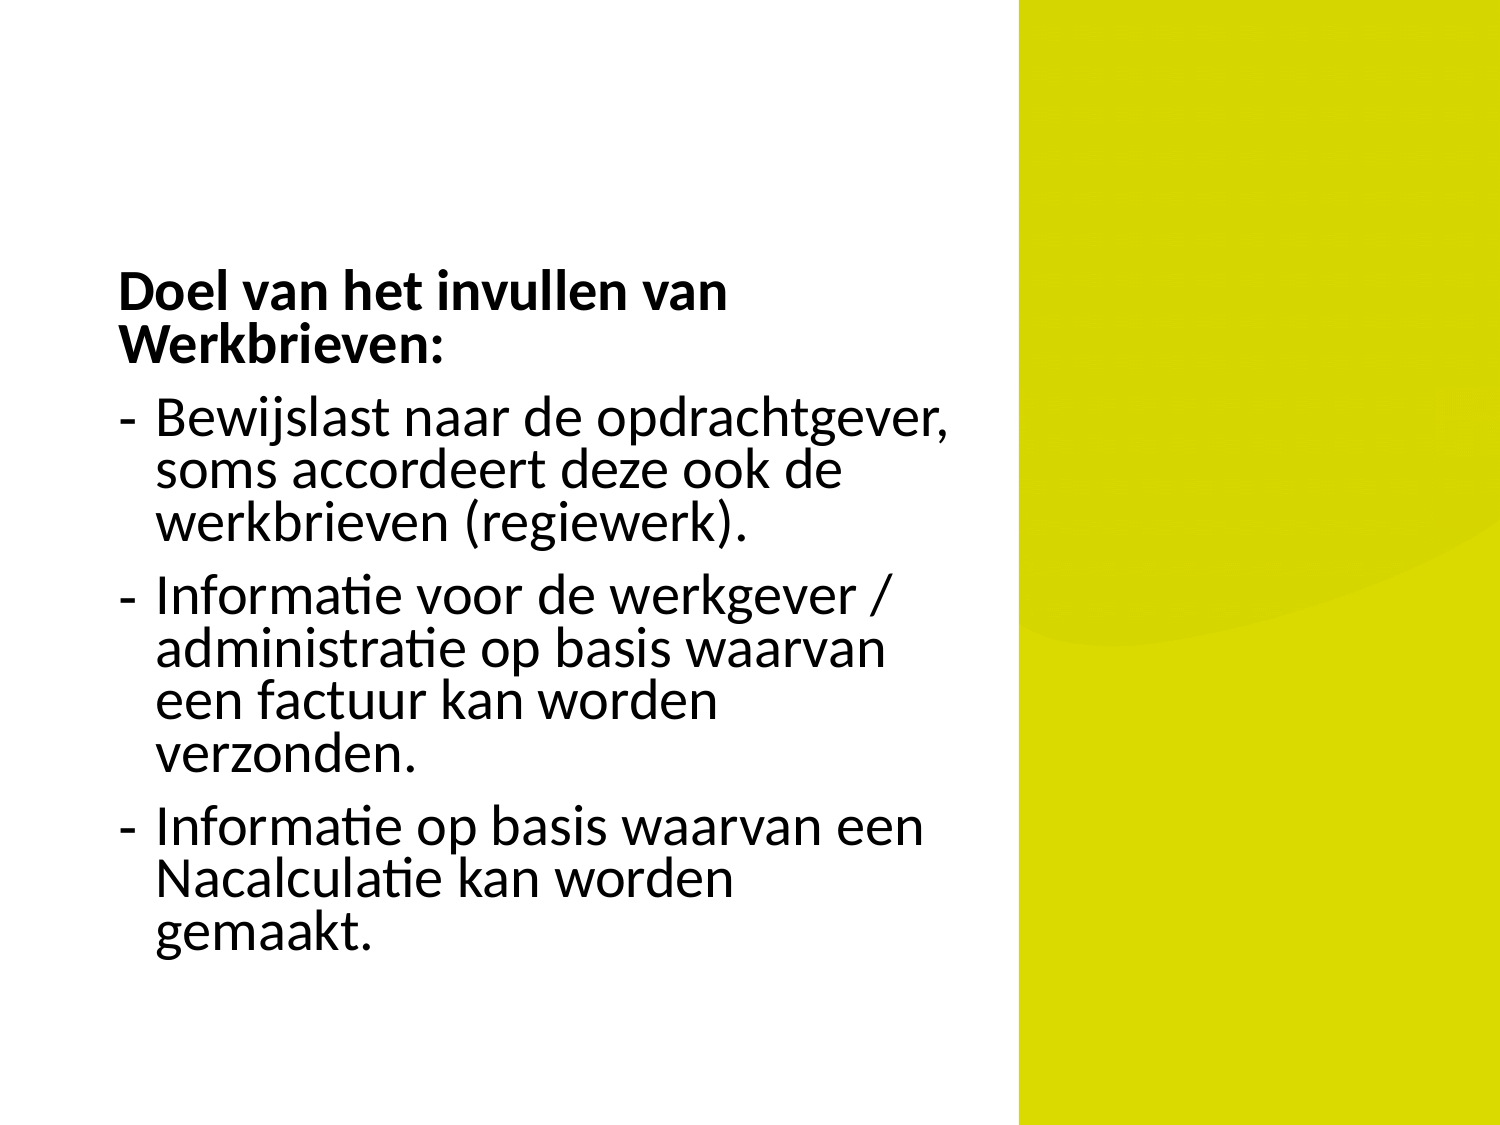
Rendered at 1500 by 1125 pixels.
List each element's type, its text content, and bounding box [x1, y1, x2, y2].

picture [1018, 0, 1500, 1125]
list Doel van het invullen van Werkbrieven: Bewijslast naar de opdrachtgever, soms accordeert deze ook de werkbrieven (regiewerk). Informatie voor de werkgever / administratie op basis waarvan een factuur kan worden verzonden. Informatie op basis waarvan een Nacalculatie kan worden gemaakt. [103, 261, 969, 1106]
